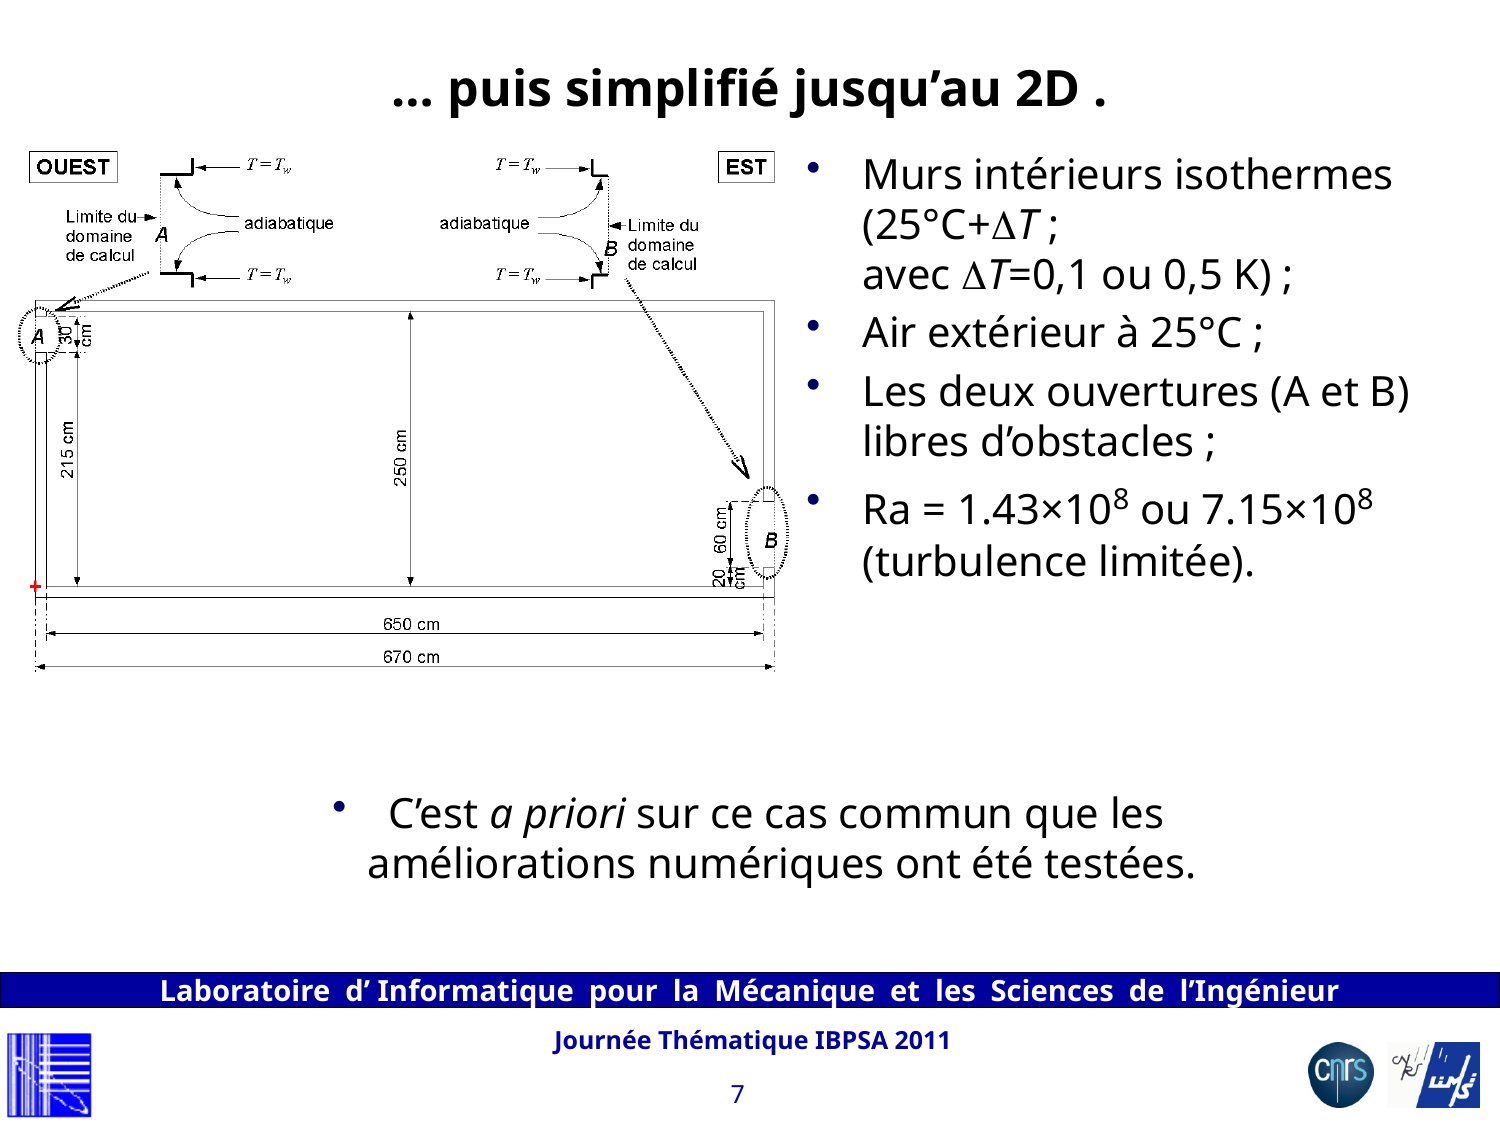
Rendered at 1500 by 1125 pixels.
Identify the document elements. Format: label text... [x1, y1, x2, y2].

title … puis simplifié jusqu’au 2D . [0, 0, 1500, 161]
picture [1308, 1042, 1374, 1108]
text_box C’est a priori sur ce cas commun que les améliorations numériques ont été testées. [29, 779, 1478, 944]
picture [2, 123, 801, 702]
list Murs intérieurs isothermes (25°C+DT ; avec DT=0,1 ou 0,5 K) ; Air extérieur à 25°C ; Les deux ouvertures (A et B) libres d’obstacles ; Ra = 1.43×108 ou 7.15×108 (turbulence limitée). [807, 140, 1479, 680]
picture [1387, 1042, 1480, 1108]
picture [6, 1032, 93, 1119]
footer Journée Thématique IBPSA 2011 [445, 1016, 1062, 1060]
slide_number 7 [562, 1065, 913, 1125]
